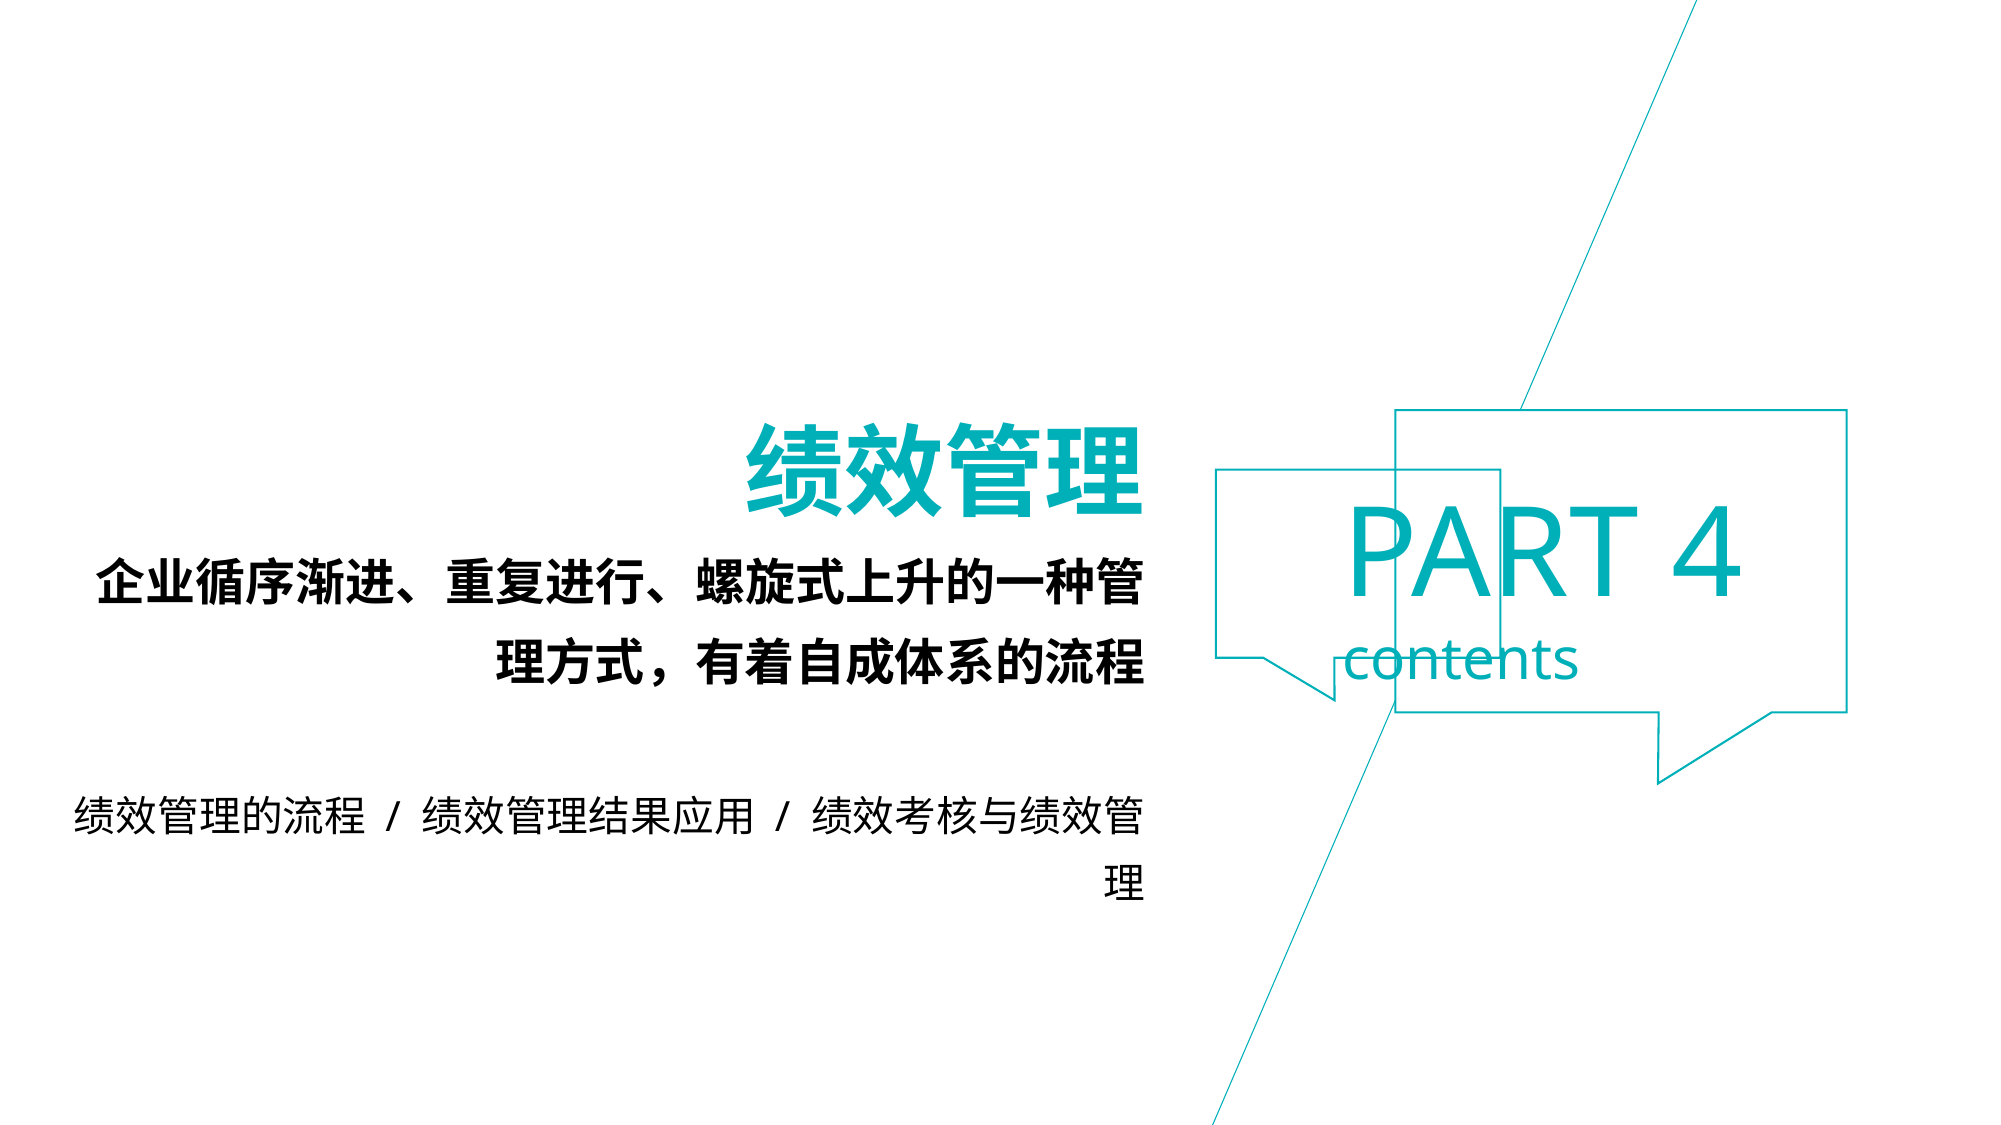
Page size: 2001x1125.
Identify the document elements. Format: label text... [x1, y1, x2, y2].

text_box 绩效管理 企业循序渐进、重复进行、螺旋式上升的一种管理方式，有着自成体系的流程 绩效管理的流程 / 绩效管理结果应用 / 绩效考核与绩效管理 [33, 359, 245, 915]
text_box [1698, 409, 1848, 760]
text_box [245, 0, 1698, 1125]
text_box PART 4 contents [1698, 463, 1784, 699]
